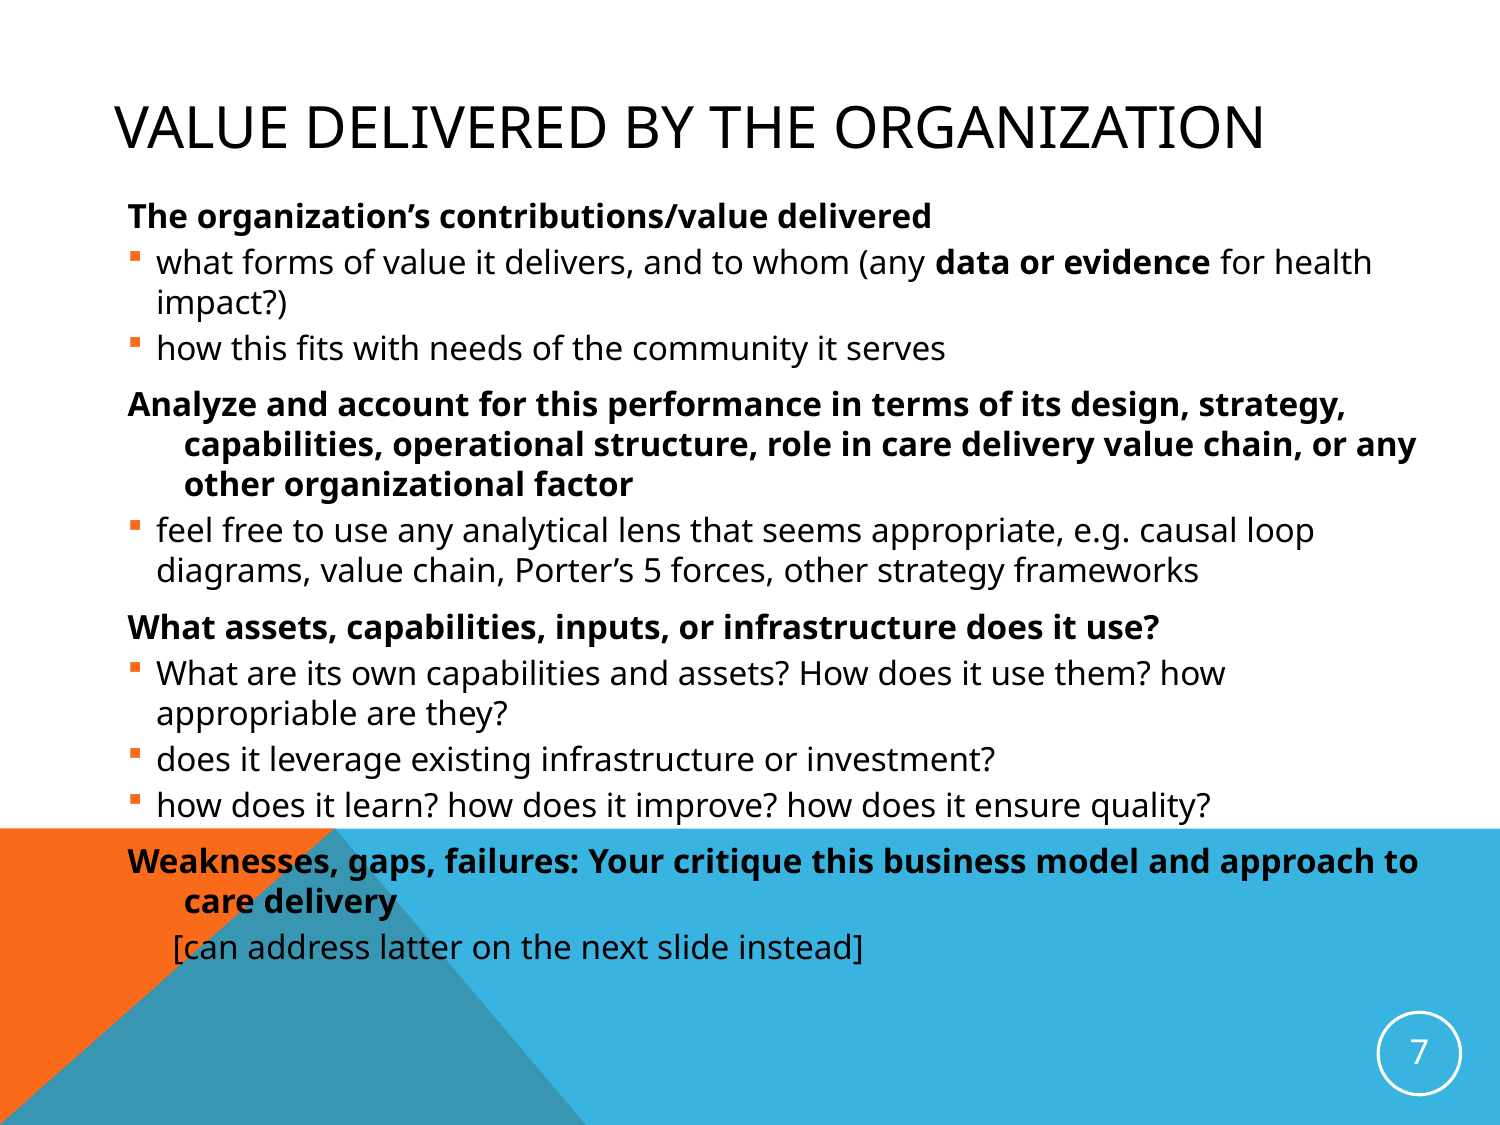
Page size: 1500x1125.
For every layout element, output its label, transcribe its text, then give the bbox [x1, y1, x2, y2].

list The organization’s contributions/value delivered what forms of value it delivers, and to whom (any data or evidence for health impact?) how this fits with needs of the community it serves Analyze and account for this performance in terms of its design, strategy, capabilities, operational structure, role in care delivery value chain, or any other organizational factor feel free to use any analytical lens that seems appropriate, e.g. causal loop diagrams, value chain, Porter’s 5 forces, other strategy frameworks What assets, capabilities, inputs, or infrastructure does it use? What are its own capabilities and assets? How does it use them? how appropriable are they? does it leverage existing infrastructure or investment? how does it learn? how does it improve? how does it ensure quality? Weaknesses, gaps, failures: Your critique this business model and approach to care delivery [can address latter on the next slide instead] [112, 187, 1445, 1013]
slide_number 7 [1376, 1010, 1463, 1097]
title value delivered by the organization [99, 63, 1500, 188]
